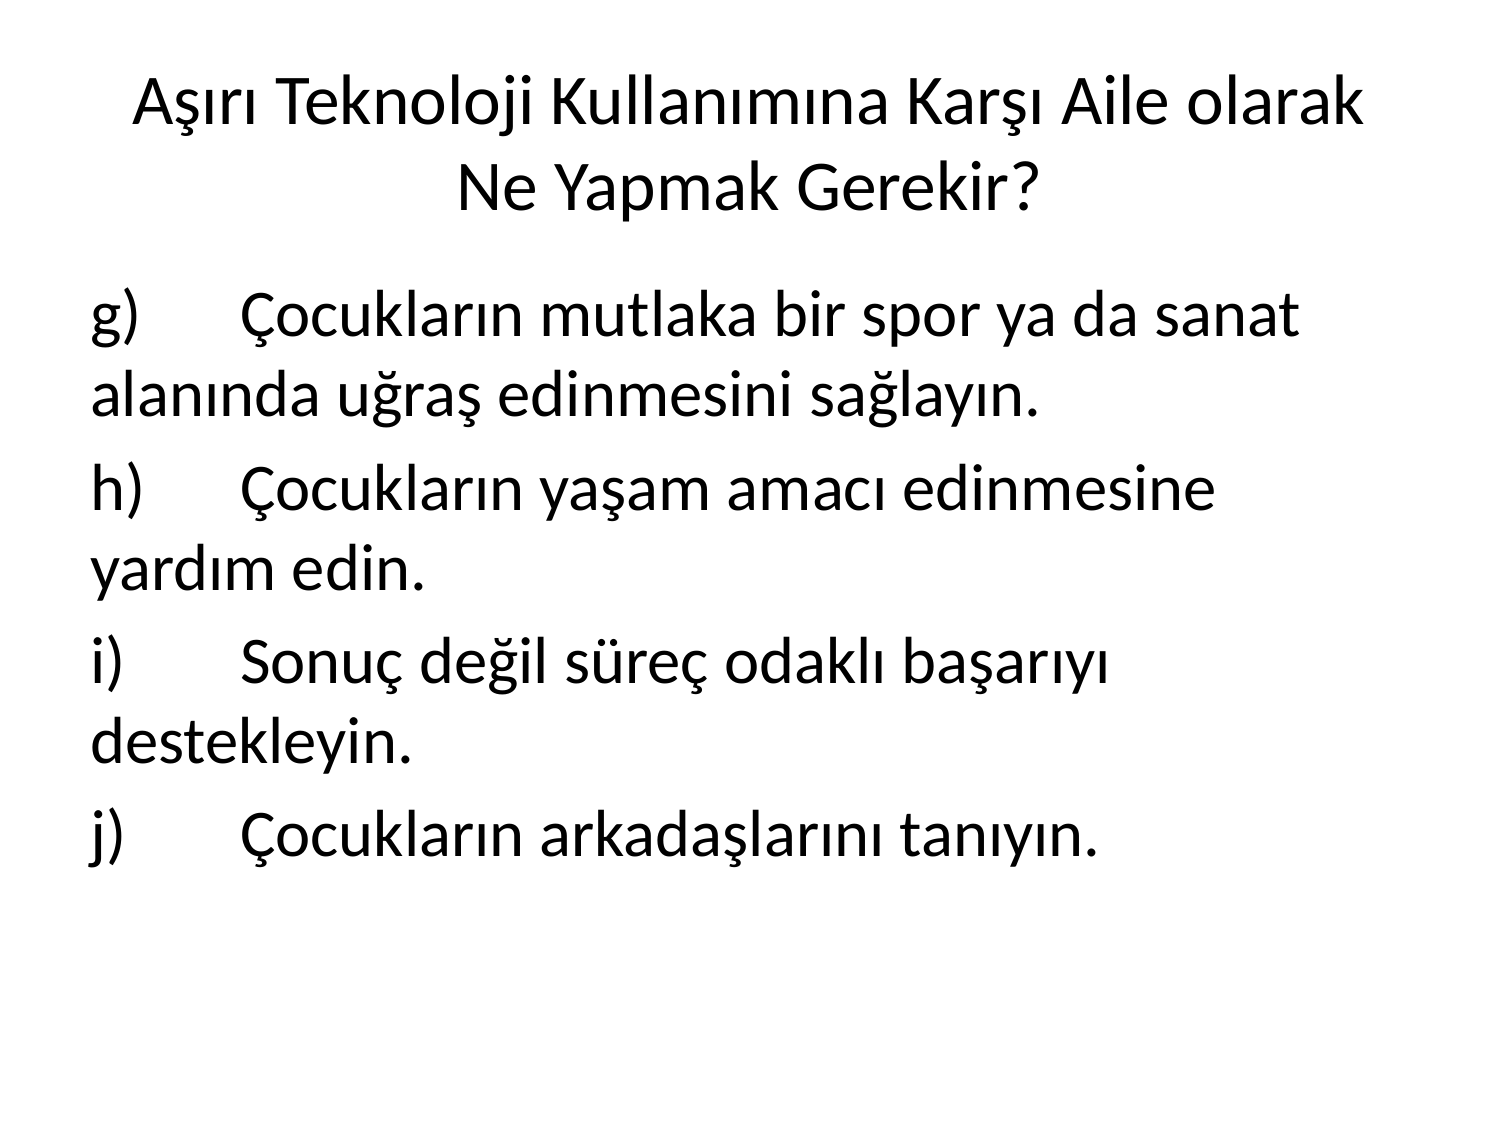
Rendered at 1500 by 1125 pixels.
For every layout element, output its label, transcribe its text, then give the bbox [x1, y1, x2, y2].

list g) Çocukların mutlaka bir spor ya da sanat alanında uğraş edinmesini sağlayın. h) Çocukların yaşam amacı edinmesine yardım edin. i) Sonuç değil süreç odaklı başarıyı destekleyin. j) Çocukların arkadaşlarını tanıyın. [75, 262, 1425, 1005]
title Aşırı Teknoloji Kullanımına Karşı Aile olarak Ne Yapmak Gerekir? [75, 45, 1425, 233]
